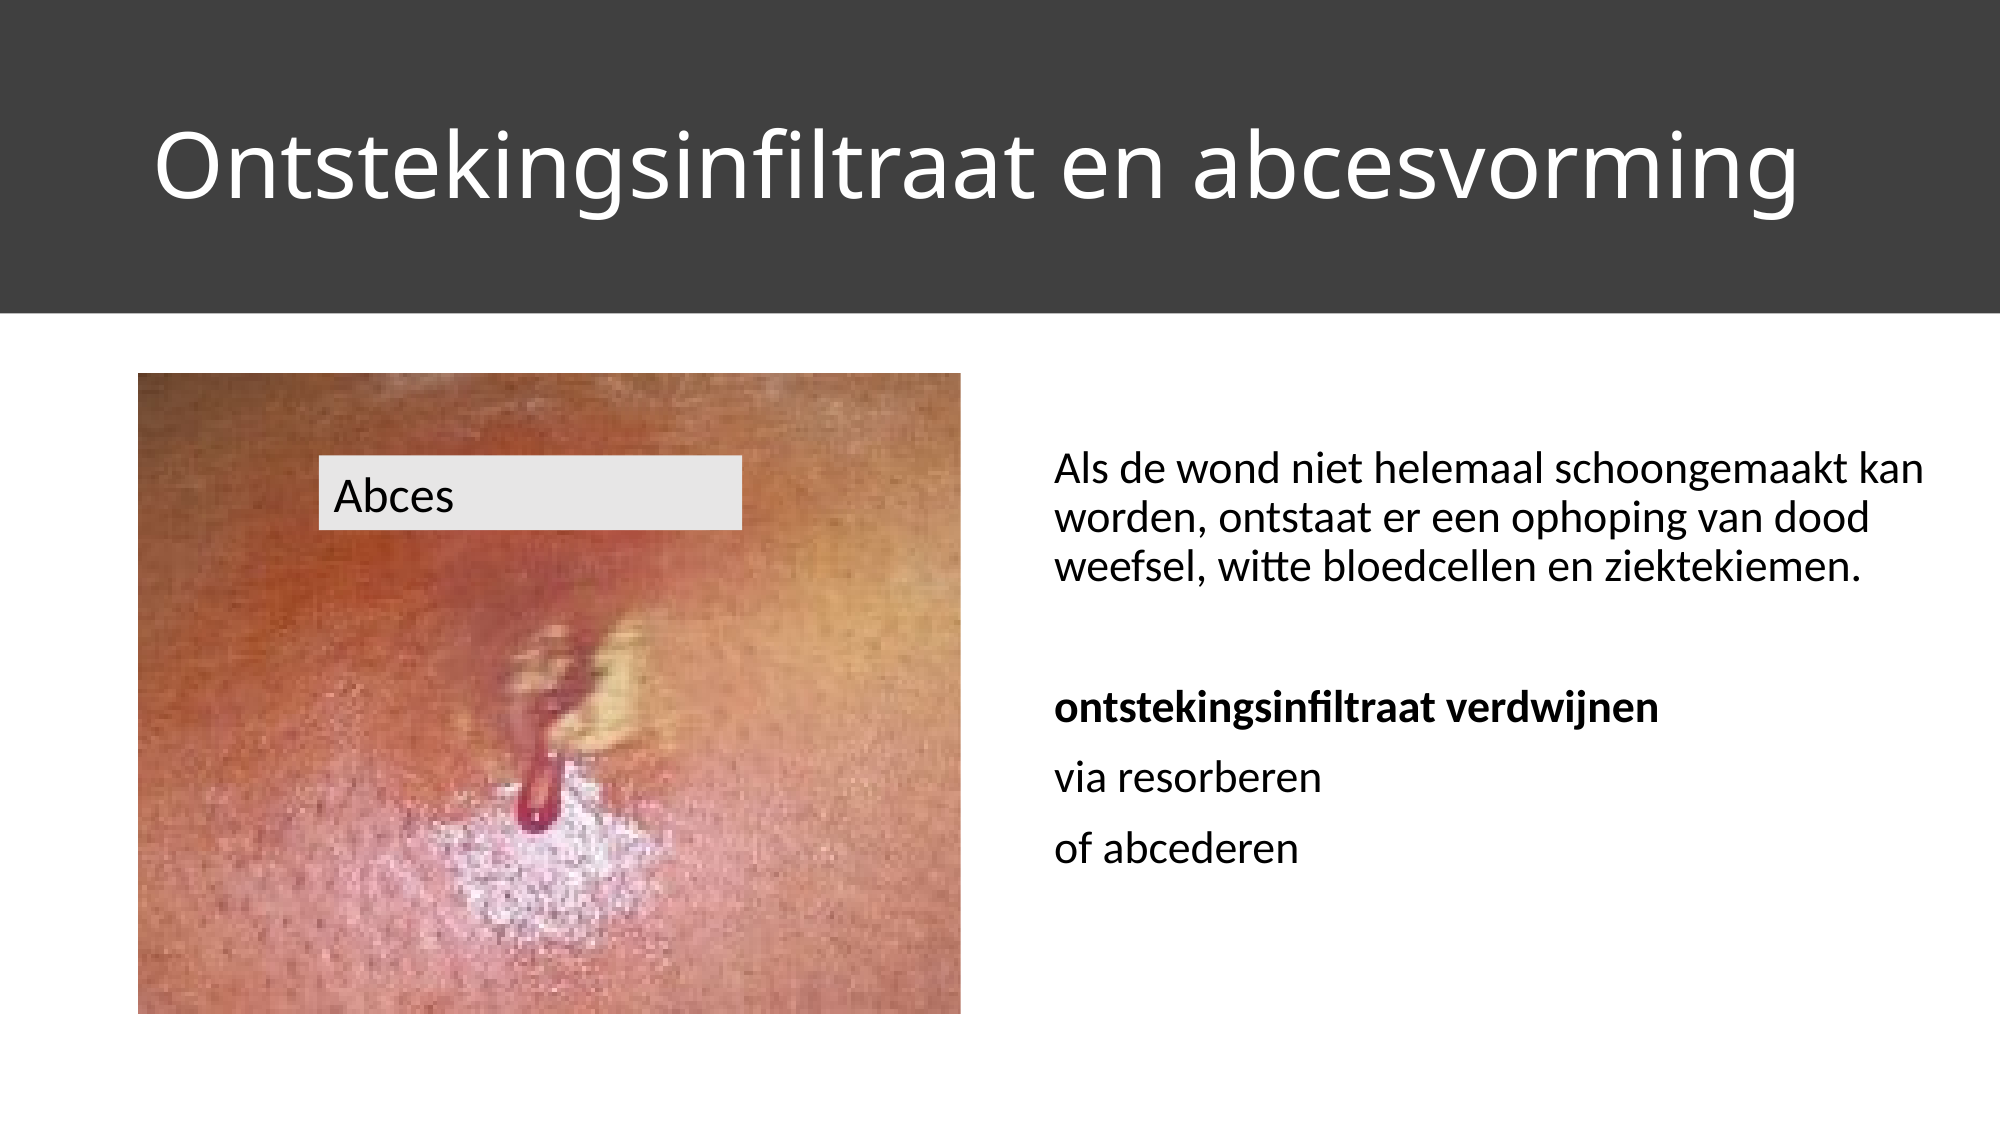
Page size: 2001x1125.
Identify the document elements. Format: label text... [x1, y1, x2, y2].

title Ontstekingsinfiltraat en abcesvorming [137, 59, 1863, 278]
list Als de wond niet helemaal schoongemaakt kan worden, ontstaat er een ophoping van dood weefsel, witte bloedcellen en ziektekiemen. ontstekingsinfiltraat verdwijnen via resorberen of abcederen [1039, 373, 1964, 1014]
picture [137, 373, 961, 1014]
text_box [0, 0, 2000, 314]
